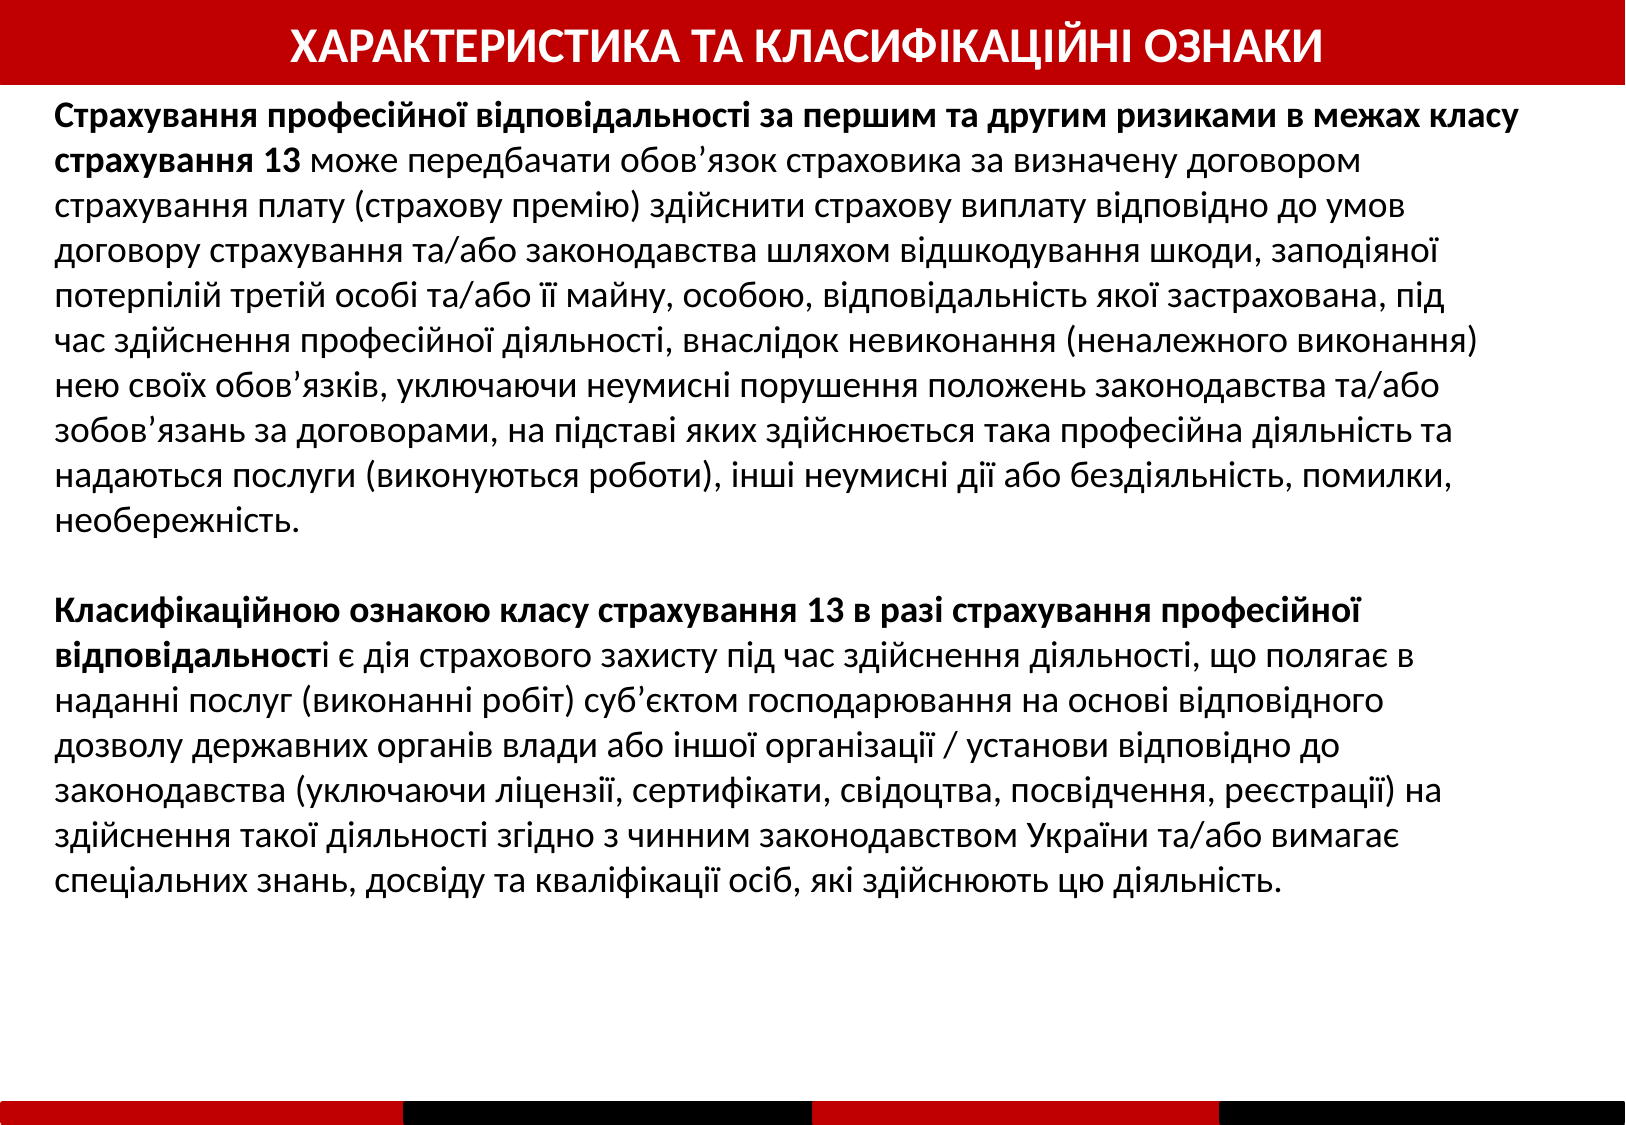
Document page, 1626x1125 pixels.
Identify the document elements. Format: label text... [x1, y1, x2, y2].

text_box ХАРАКТЕРИСТИКА ТА КЛАСИФІКАЦІЙНІ ОЗНАКИ [0, 0, 1625, 85]
text_box Страхування професійної відповідальності за першим та другим ризиками в межах класу страхування 13 може передбачати обов’язок страховика за визначену договором страхування плату (страхову премію) здійснити страхову виплату відповідно до умов договору страхування та/або законодавства шляхом відшкодування шкоди, заподіяної потерпілій третій особі та/або її майну, особою, відповідальність якої застрахована, під час здійснення професійної діяльності, внаслідок невиконання (неналежного виконання) нею своїх обов’язків, уключаючи неумисні порушення положень законодавства та/або зобов’язань за договорами, на підставі яких здійснюється така професійна діяльність та надаються послуги (виконуються роботи), інші неумисні дії або бездіяльність, помилки, необережність. Класифікаційною ознакою класу страхування 13 в разі страхування професійної відповідальності є дія страхового захисту під час здійснення діяльності, що полягає в наданні послуг (виконанні робіт) суб’єктом господарювання на основі відповідного дозволу державних органів влади або іншої організації / установи відповідно до законодавства (уключаючи ліцензії, сертифікати, свідоцтва, посвідчення, реєстрації) на здійснення такої діяльності згідно з чинним законодавством України та/або вимагає спеціальних знань, досвіду та кваліфікації осіб, які здійснюють цю діяльність. [39, 82, 1587, 953]
picture [0, 1101, 1625, 1125]
